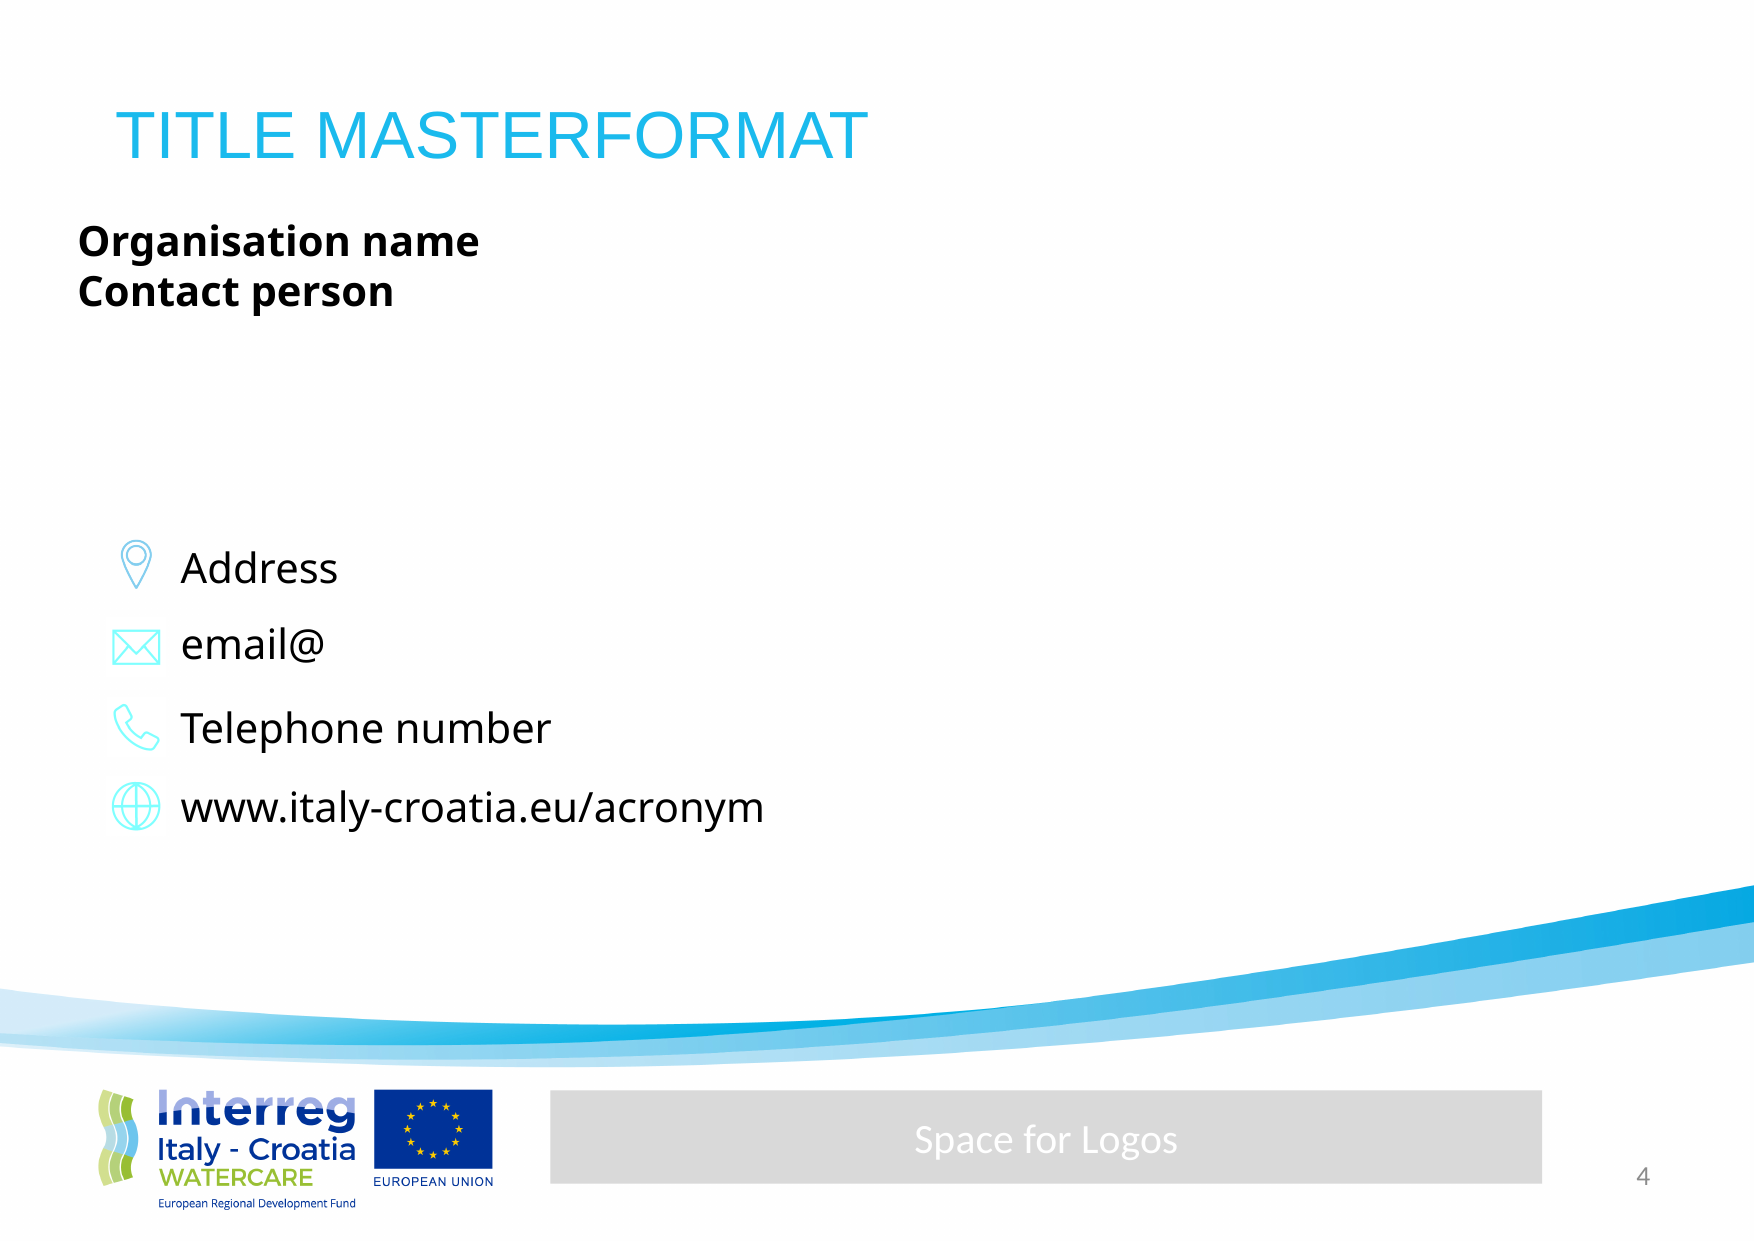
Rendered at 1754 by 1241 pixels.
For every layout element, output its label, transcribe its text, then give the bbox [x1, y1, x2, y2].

text_box Address [165, 534, 1194, 600]
text_box Telephone number [165, 694, 1194, 760]
text_box TITLE MASTERFORMAT [97, 83, 1656, 181]
text_box Organisation name Contact person [62, 206, 496, 322]
picture [0, 0, 1754, 1241]
text_box Space for Logos [549, 1089, 1543, 1185]
text_box www.italy-croatia.eu/acronym [165, 772, 1194, 838]
slide_number 4 [1607, 1141, 1666, 1208]
text_box email@ [165, 610, 1194, 676]
